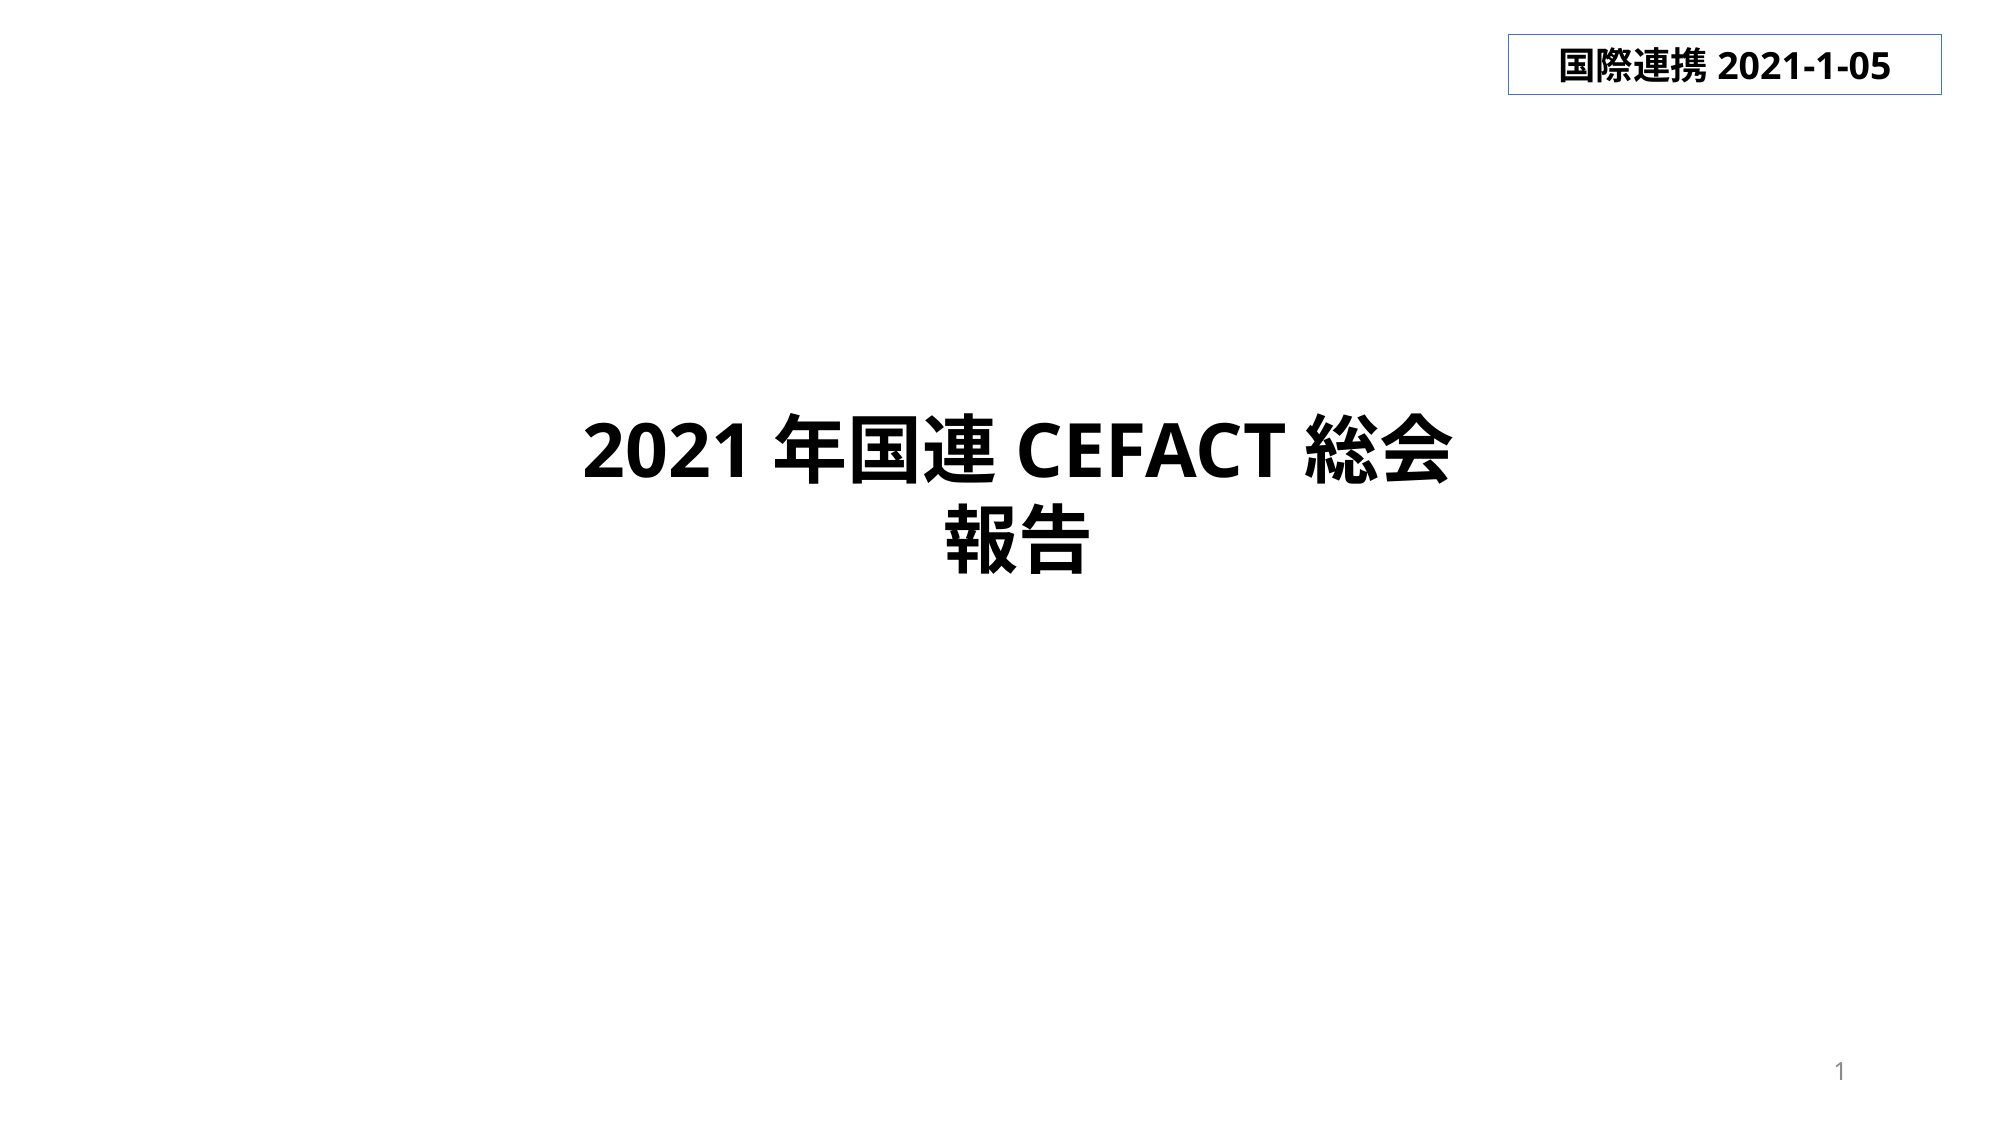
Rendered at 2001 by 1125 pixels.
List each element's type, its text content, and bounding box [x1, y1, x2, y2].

text_box 2021年国連CEFACT総会 報告 [437, 394, 1600, 590]
text_box 国際連携2021-1-05 [1508, 34, 1942, 95]
slide_number 1 [1412, 1042, 1863, 1103]
